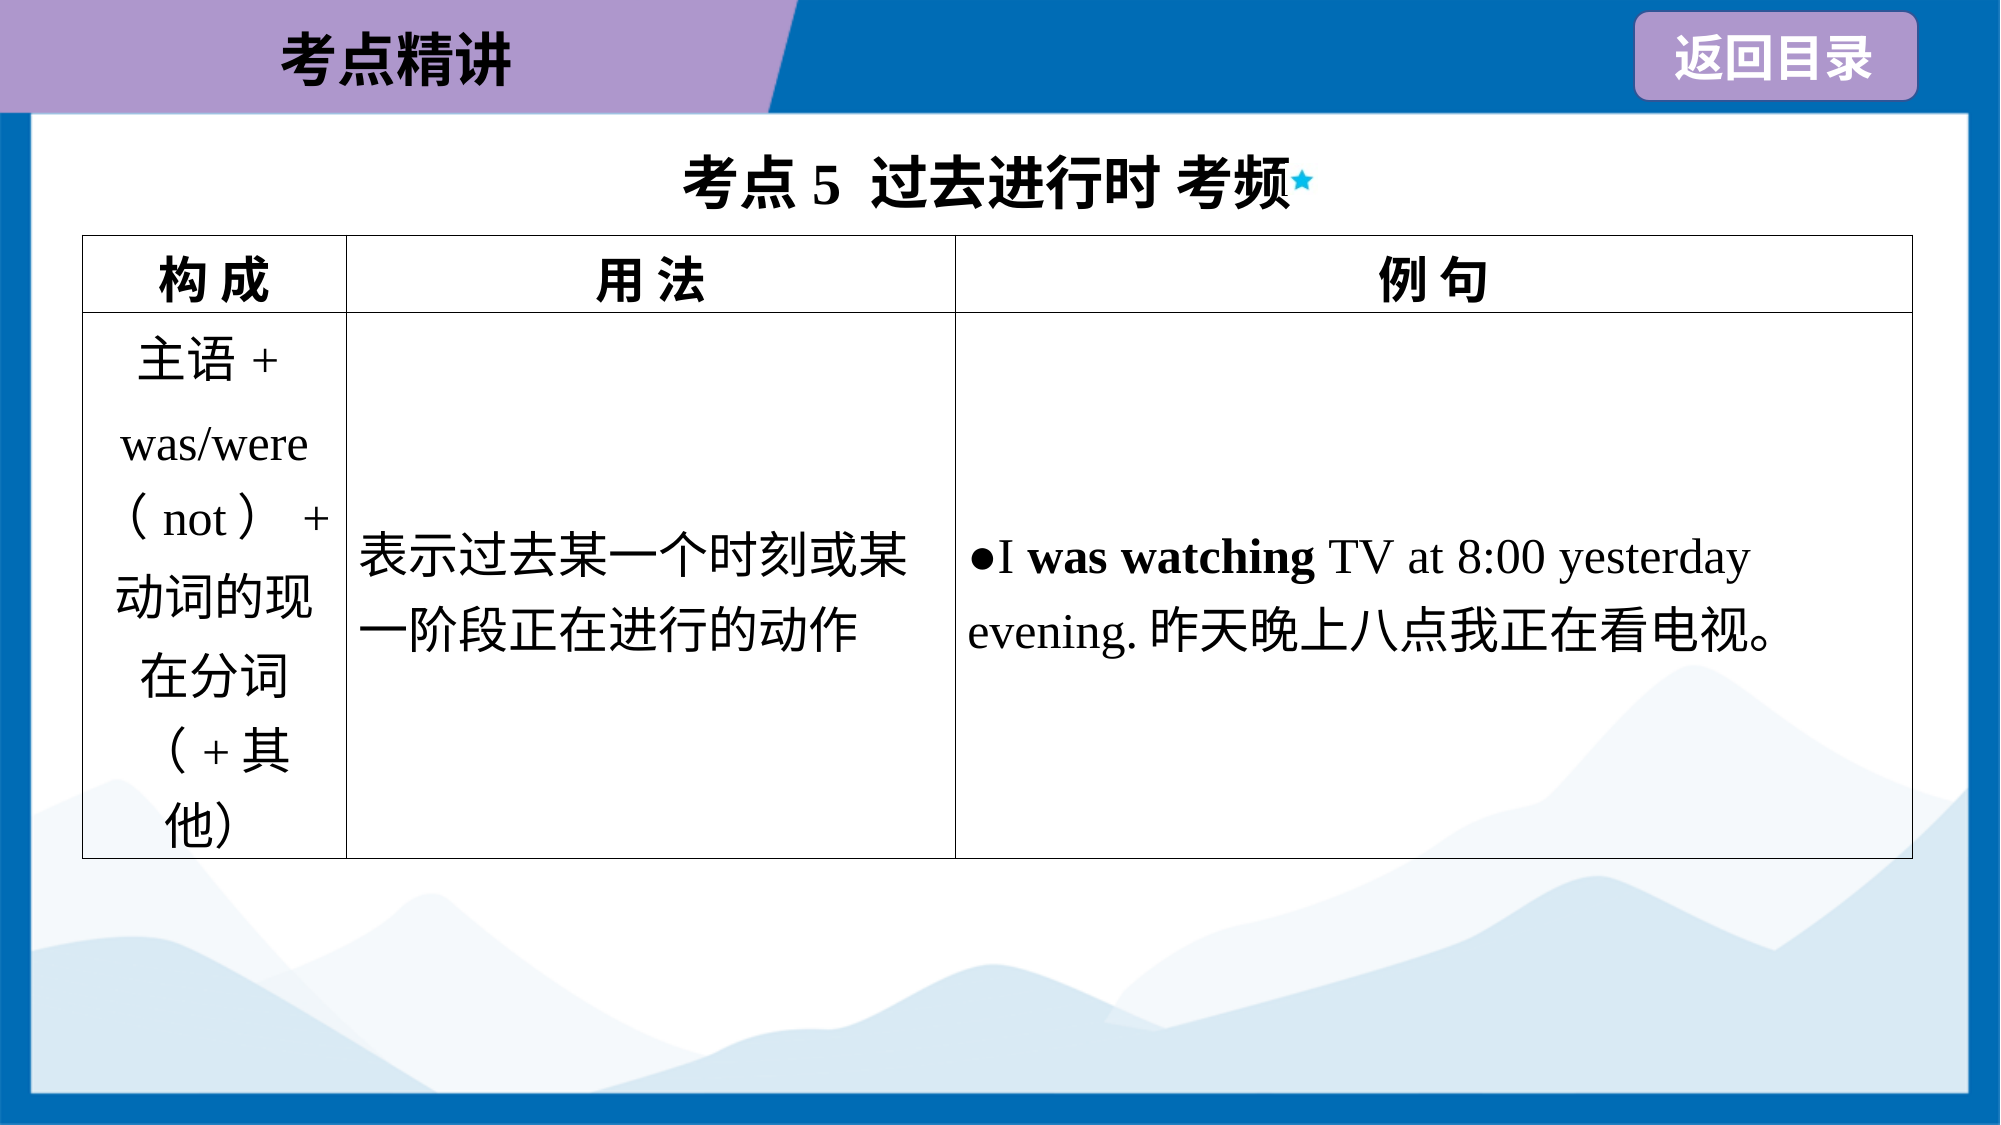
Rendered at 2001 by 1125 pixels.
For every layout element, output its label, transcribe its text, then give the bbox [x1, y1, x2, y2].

table_header 构 成 [83, 236, 346, 312]
table_header 用 法 [347, 236, 955, 312]
text_box 考点5 过去进行时 考频 . [82, 144, 1918, 215]
table_cell 主语+ was/were （not）+ 动词的现 在分词 （+其他） [83, 313, 346, 858]
table_header 例 句 [956, 236, 1912, 312]
picture [0, 0, 2000, 1125]
table_cell 表示过去某一个时刻或某 一阶段正在进行的动作 [347, 313, 955, 858]
table_cell ●I was watching TV at 8:00 yesterday evening.昨天晚上八点我正在看电视。 [956, 313, 1912, 858]
